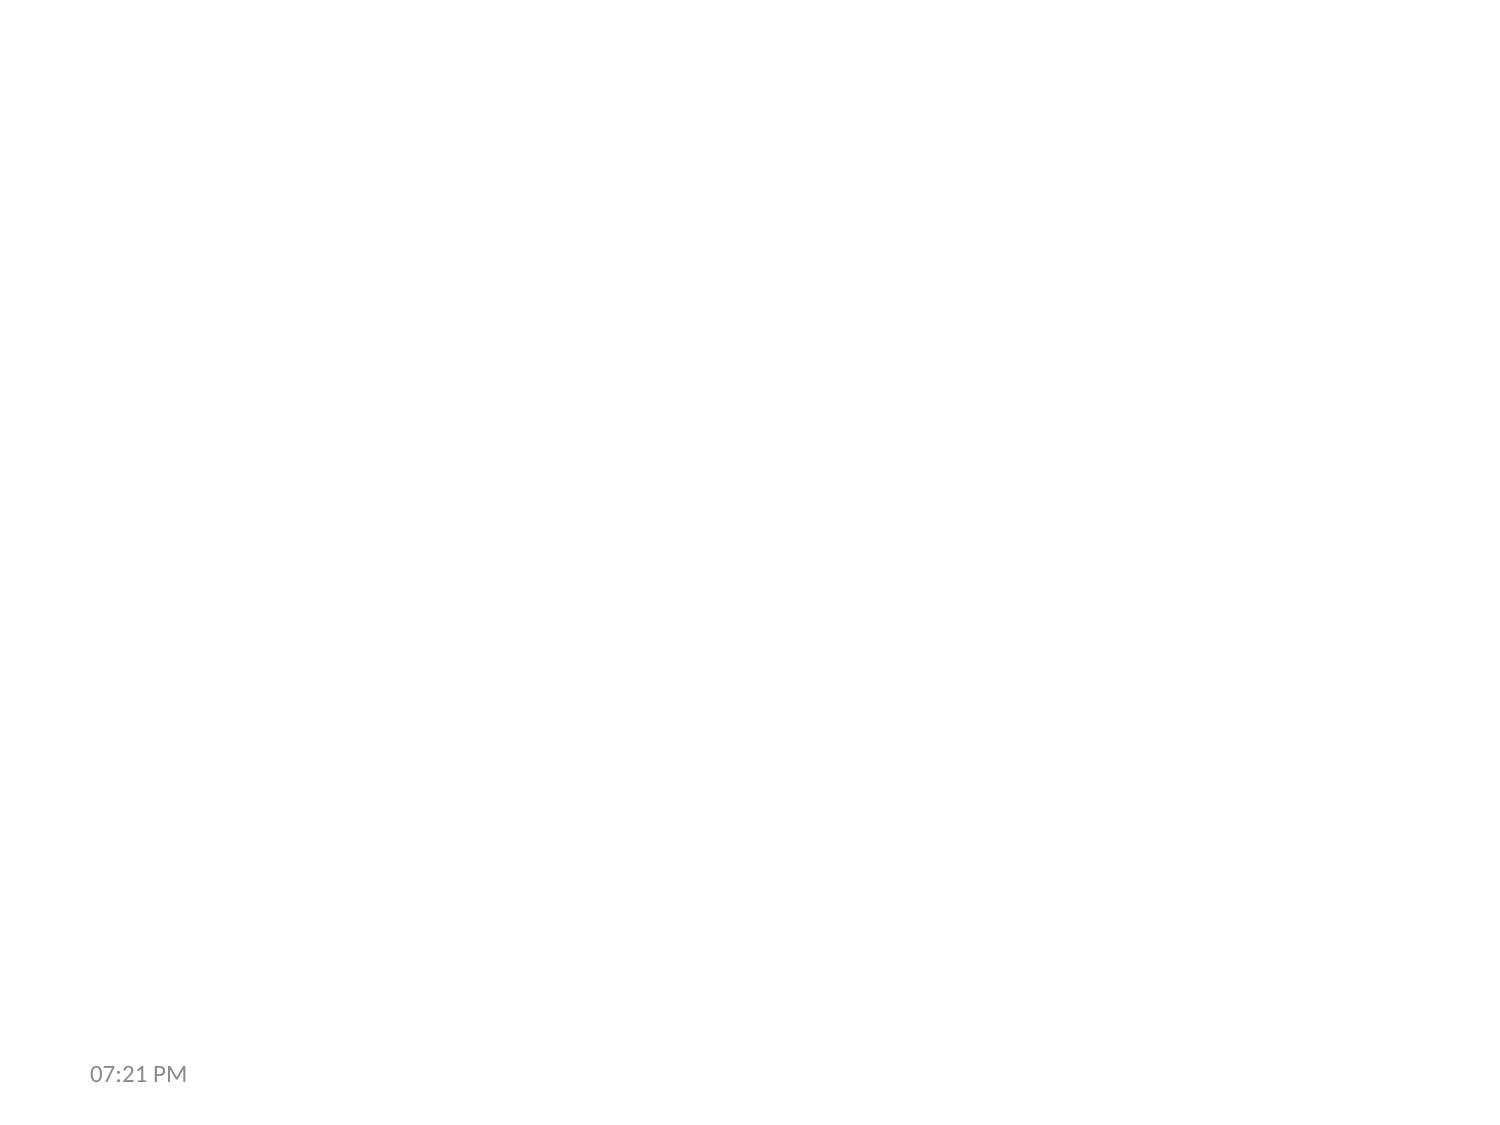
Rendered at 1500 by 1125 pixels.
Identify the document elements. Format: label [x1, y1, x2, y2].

slide_number [75, 1042, 425, 1103]
